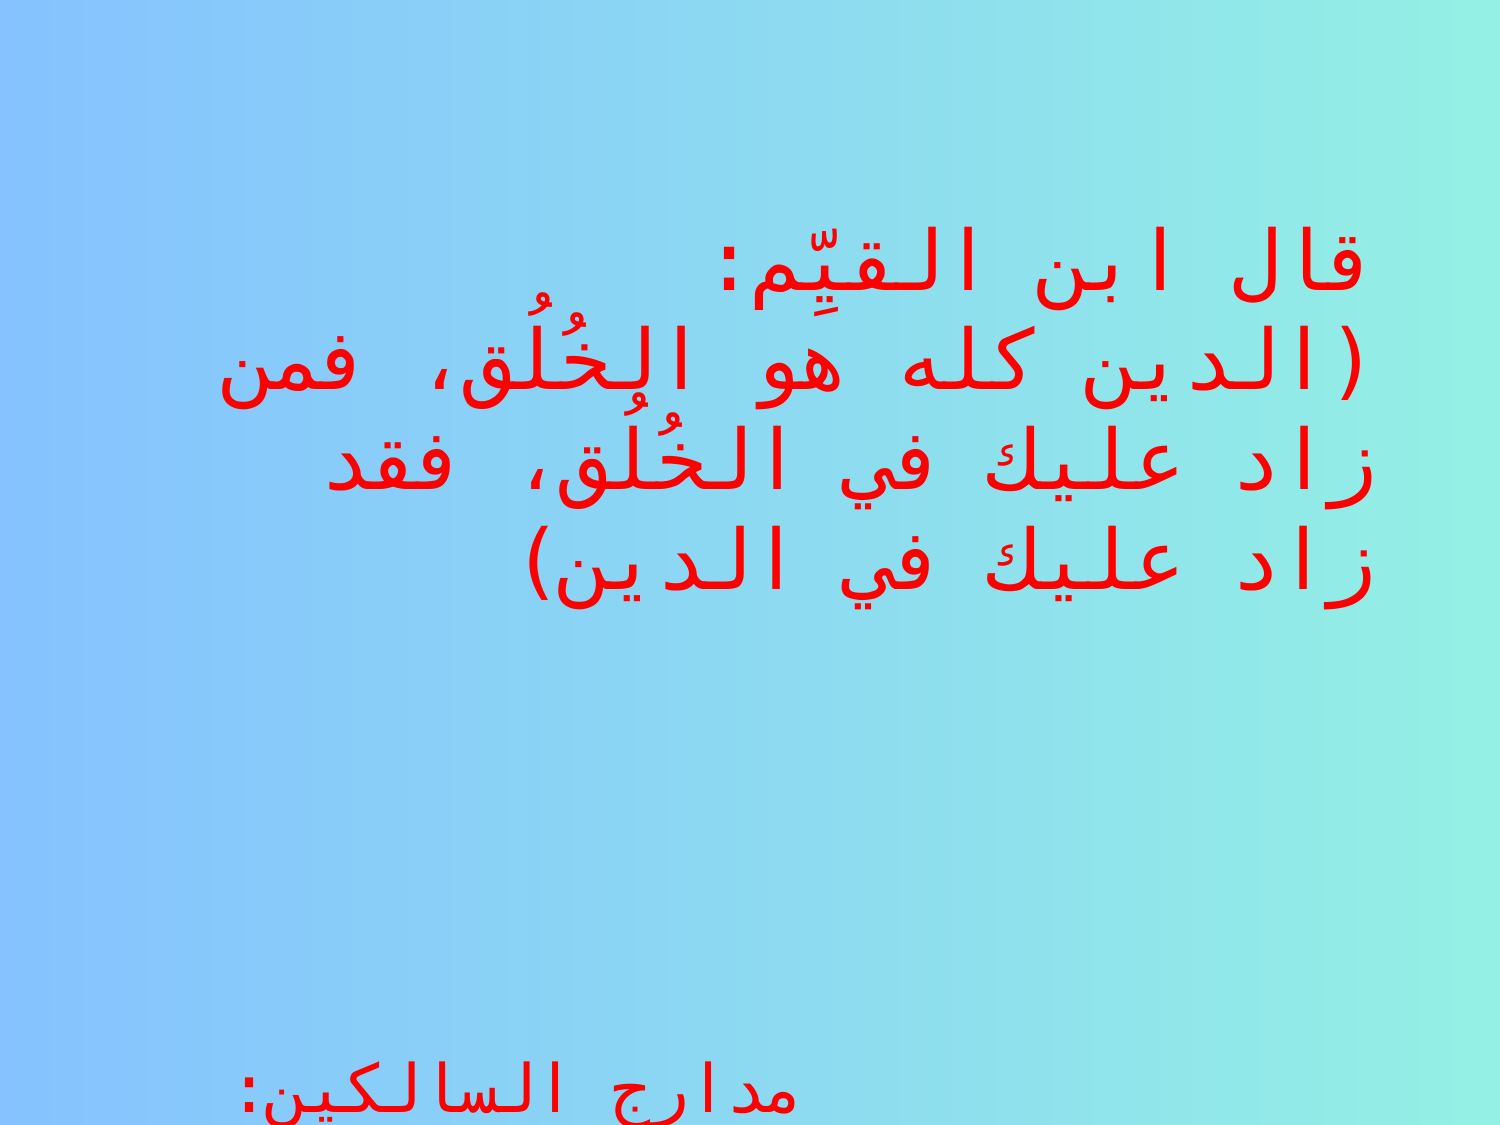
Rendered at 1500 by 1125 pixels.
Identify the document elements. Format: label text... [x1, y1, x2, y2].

title قال ابن القيِّم: (الدين كله هو الخُلُق، فمن زاد عليك في الخُلُق، فقد زاد عليك في الدين) مدارج السالكين: (307/2) [117, 199, 1393, 774]
